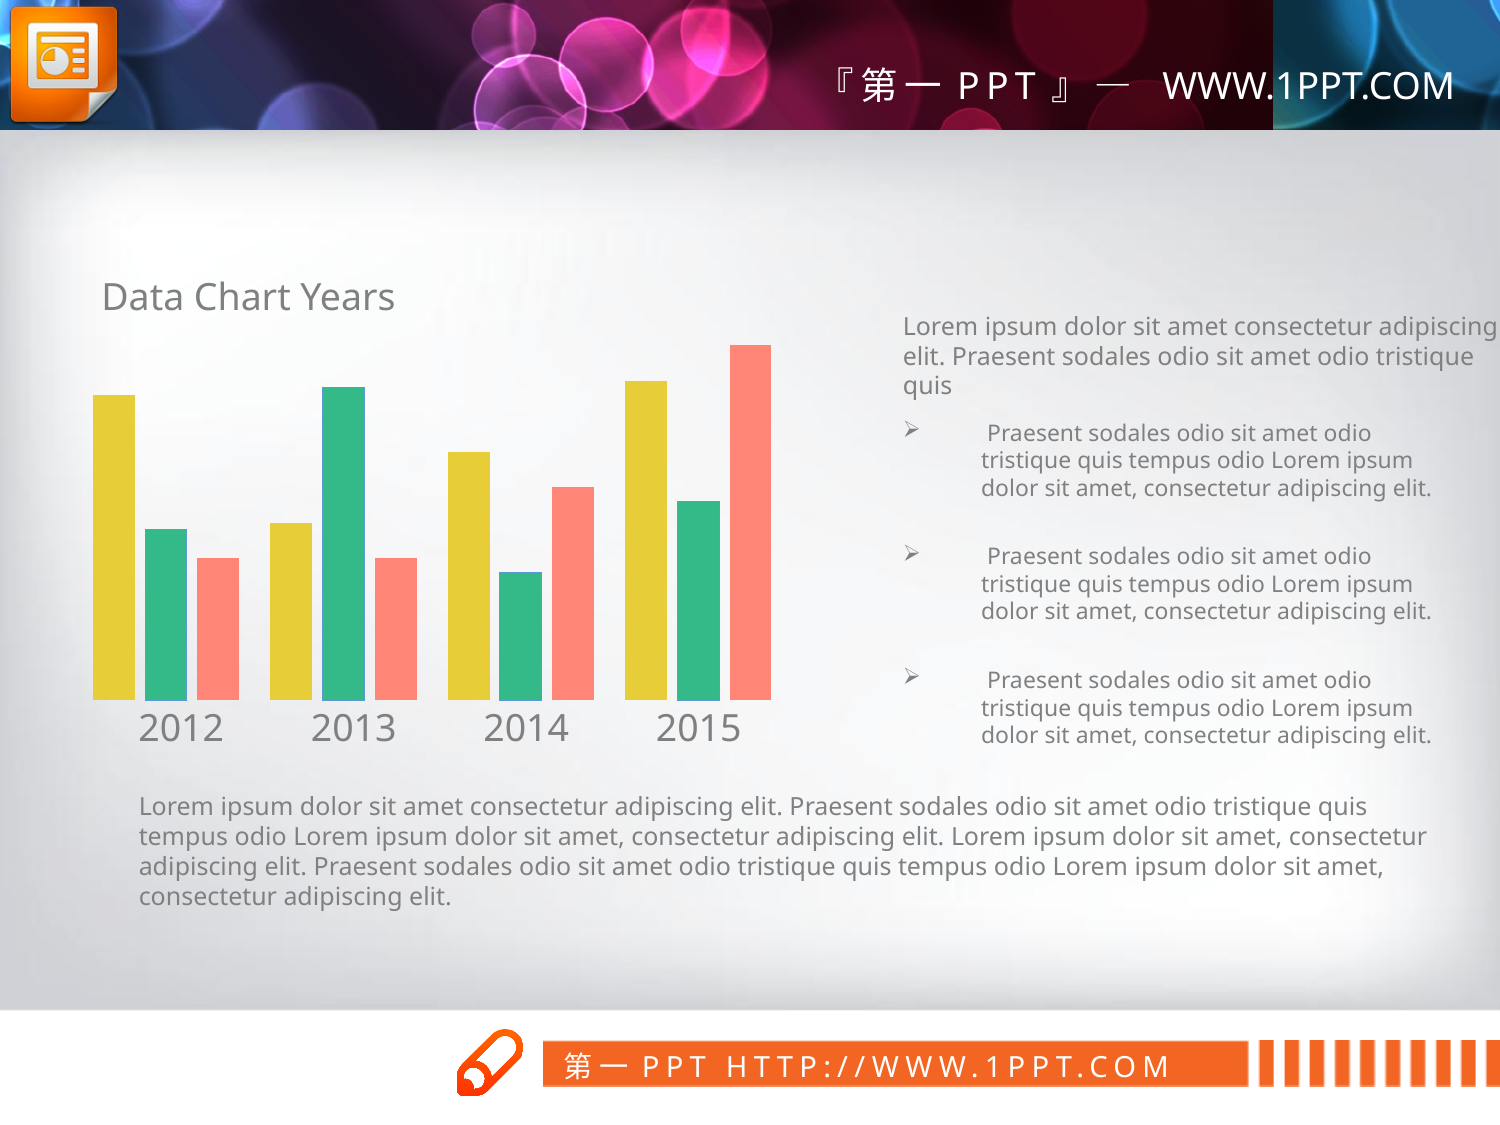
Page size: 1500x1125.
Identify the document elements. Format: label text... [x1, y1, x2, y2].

text_box Lorem ipsum dolor sit amet consectetur adipiscing elit. Praesent sodales odio sit amet odio tristique quis tempus odio Lorem ipsum dolor sit amet, consectetur adipiscing elit. Lorem ipsum dolor sit amet, consectetur adipiscing elit. Praesent sodales odio sit amet odio tristique quis tempus odio Lorem ipsum dolor sit amet, consectetur adipiscing elit. [124, 783, 1465, 918]
picture [543, 1040, 1500, 1087]
picture [0, 0, 1500, 1012]
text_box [62, 265, 803, 758]
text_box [887, 302, 1500, 757]
